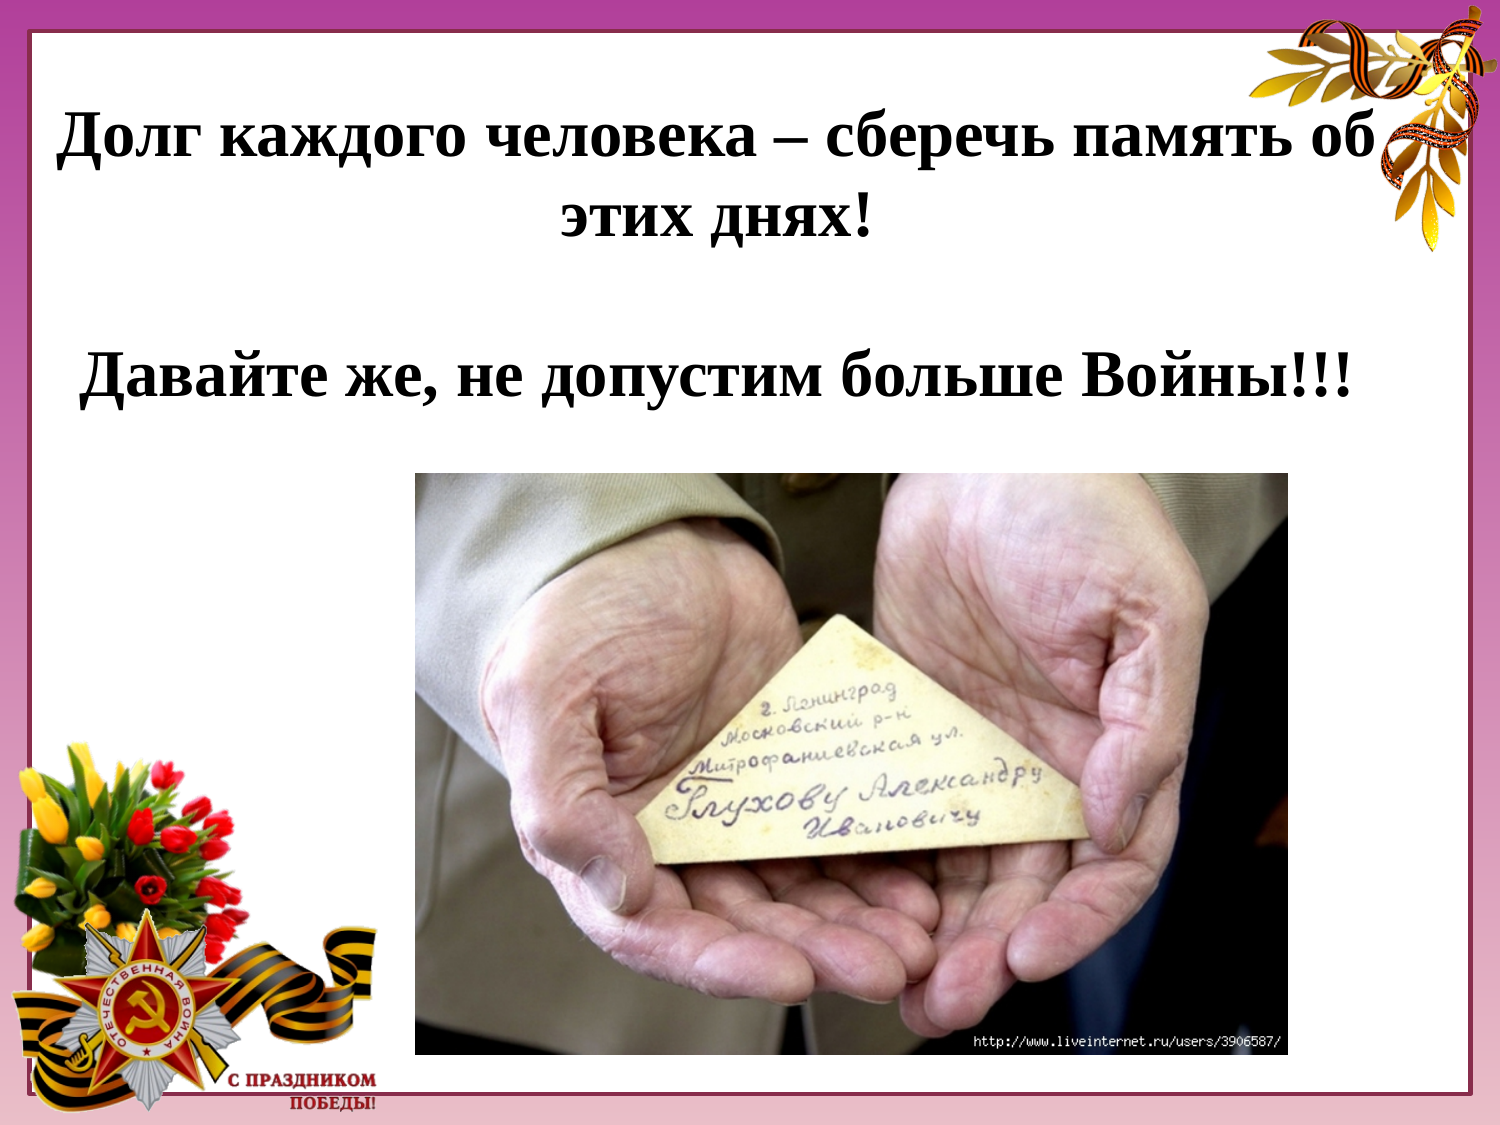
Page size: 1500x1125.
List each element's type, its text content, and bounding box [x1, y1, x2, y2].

text_box [27, 207, 1473, 1096]
picture [0, 682, 385, 1125]
picture [1254, 0, 1500, 195]
text_box Долг каждого человека – сберечь память об этих днях! Давайте же, не допустим больше Войны!!! [0, 82, 1436, 463]
picture [415, 472, 1289, 1056]
text_box [27, 29, 1260, 82]
